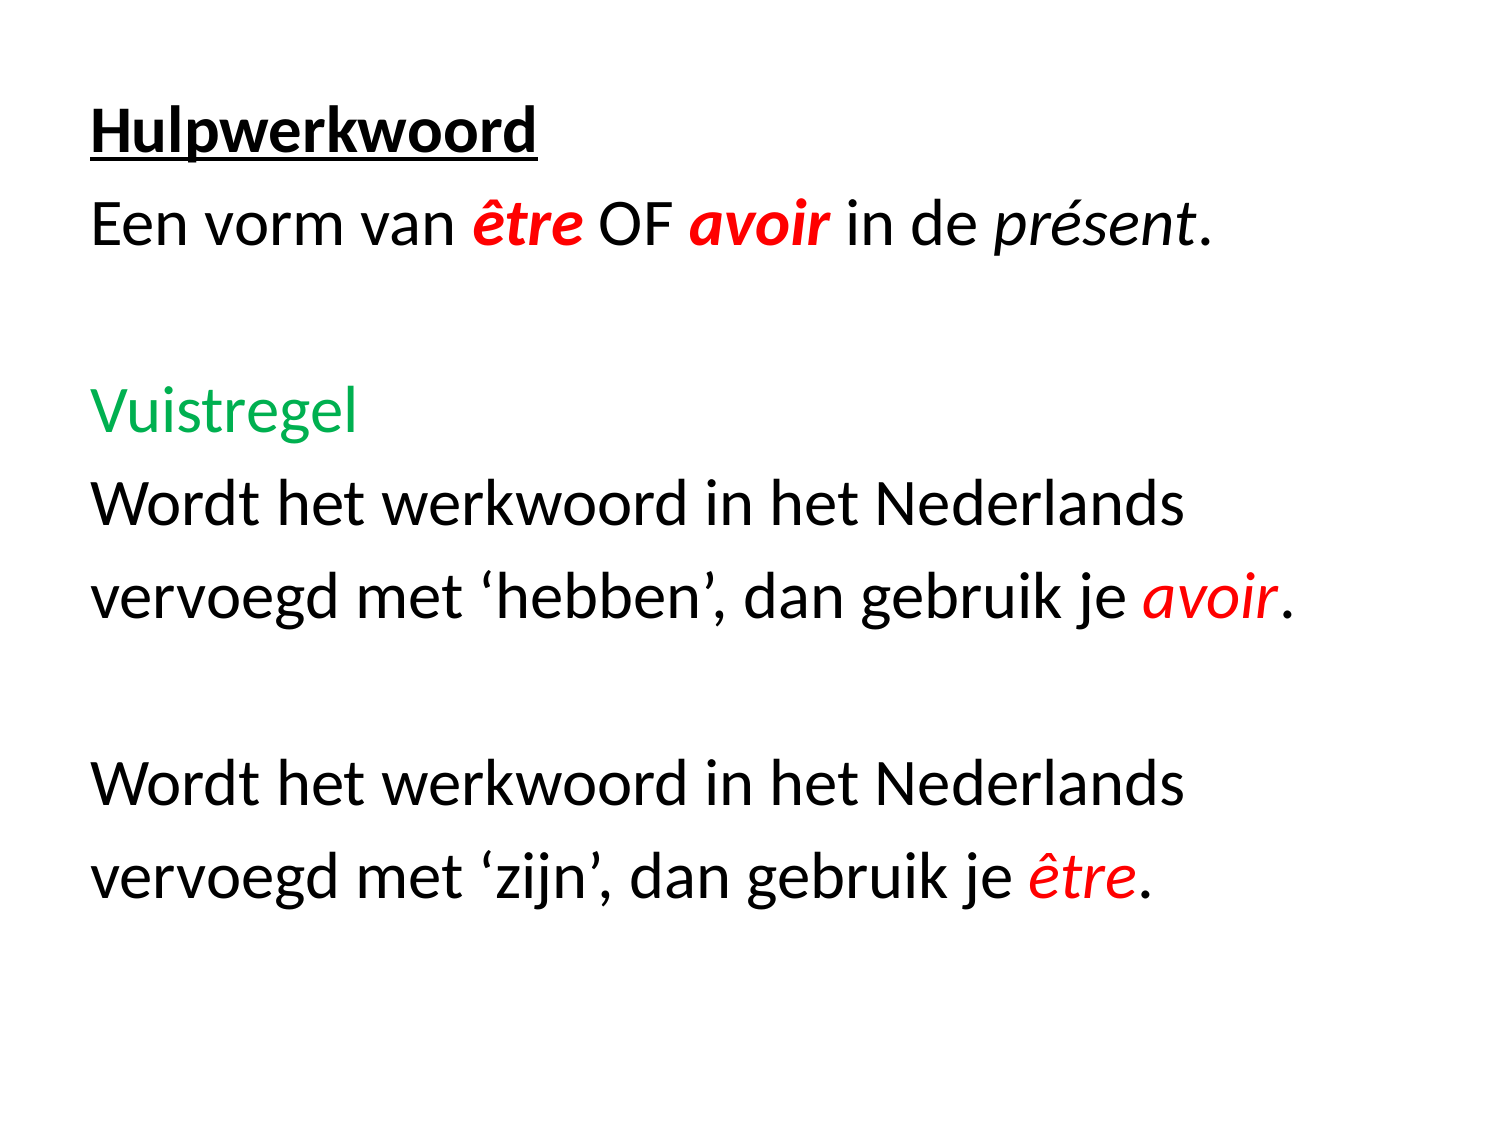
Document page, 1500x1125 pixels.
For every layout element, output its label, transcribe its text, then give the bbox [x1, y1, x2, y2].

list Hulpwerkwoord Een vorm van être OF avoir in de présent. Vuistregel Wordt het werkwoord in het Nederlands vervoegd met ‘hebben’, dan gebruik je avoir. Wordt het werkwoord in het Nederlands vervoegd met ‘zijn’, dan gebruik je être. [75, 78, 1425, 1005]
